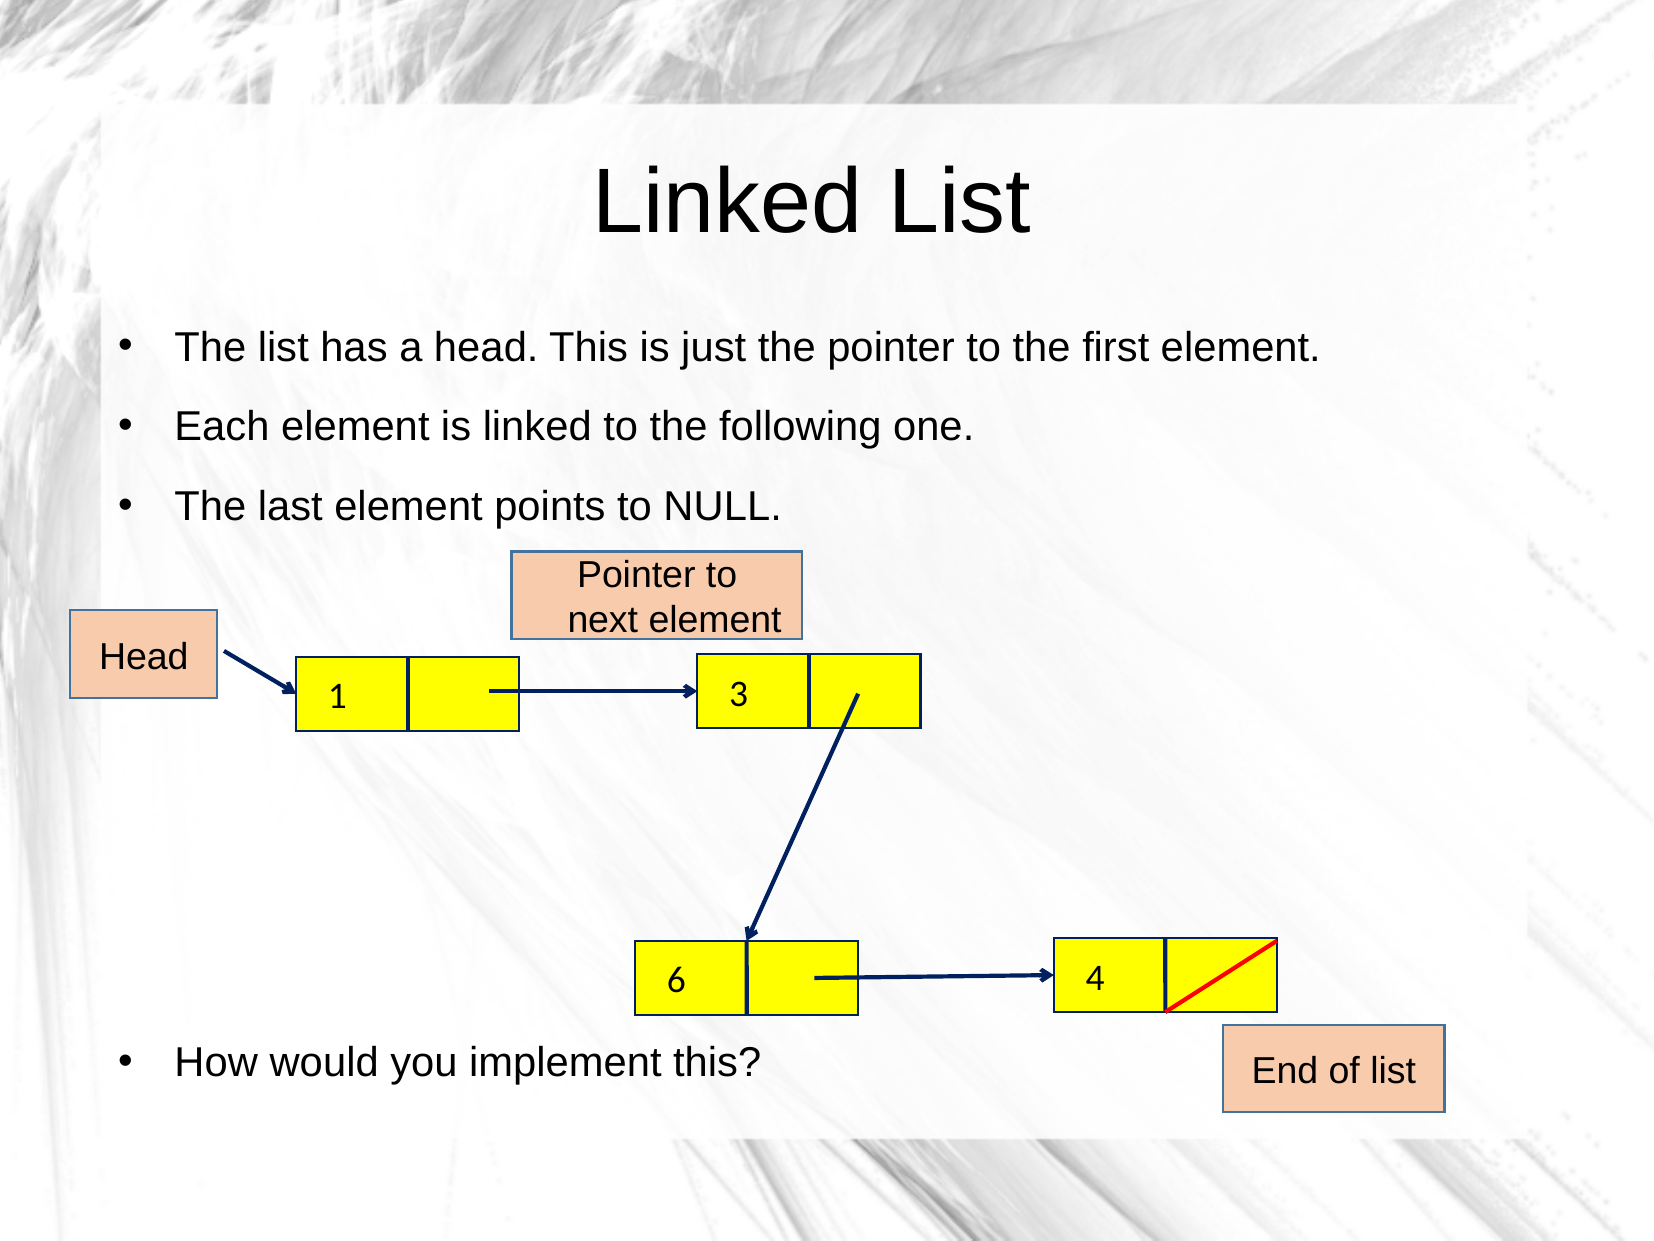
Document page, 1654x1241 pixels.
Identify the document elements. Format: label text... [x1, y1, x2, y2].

text_box Pointer to next element [511, 551, 803, 640]
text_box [697, 654, 921, 729]
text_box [1053, 938, 1277, 1013]
picture [0, 0, 1654, 1241]
text_box End of list [1222, 1024, 1445, 1113]
title Linked List [118, 112, 1506, 281]
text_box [223, 650, 297, 694]
text_box Head [70, 610, 217, 698]
list The list has a head. This is just the pointer to the first element. Each element is linked to the following one. The last element points to NULL. How would you implement this? [118, 319, 1571, 1102]
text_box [1165, 940, 1277, 1013]
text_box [296, 656, 520, 731]
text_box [635, 940, 859, 1016]
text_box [746, 693, 859, 941]
